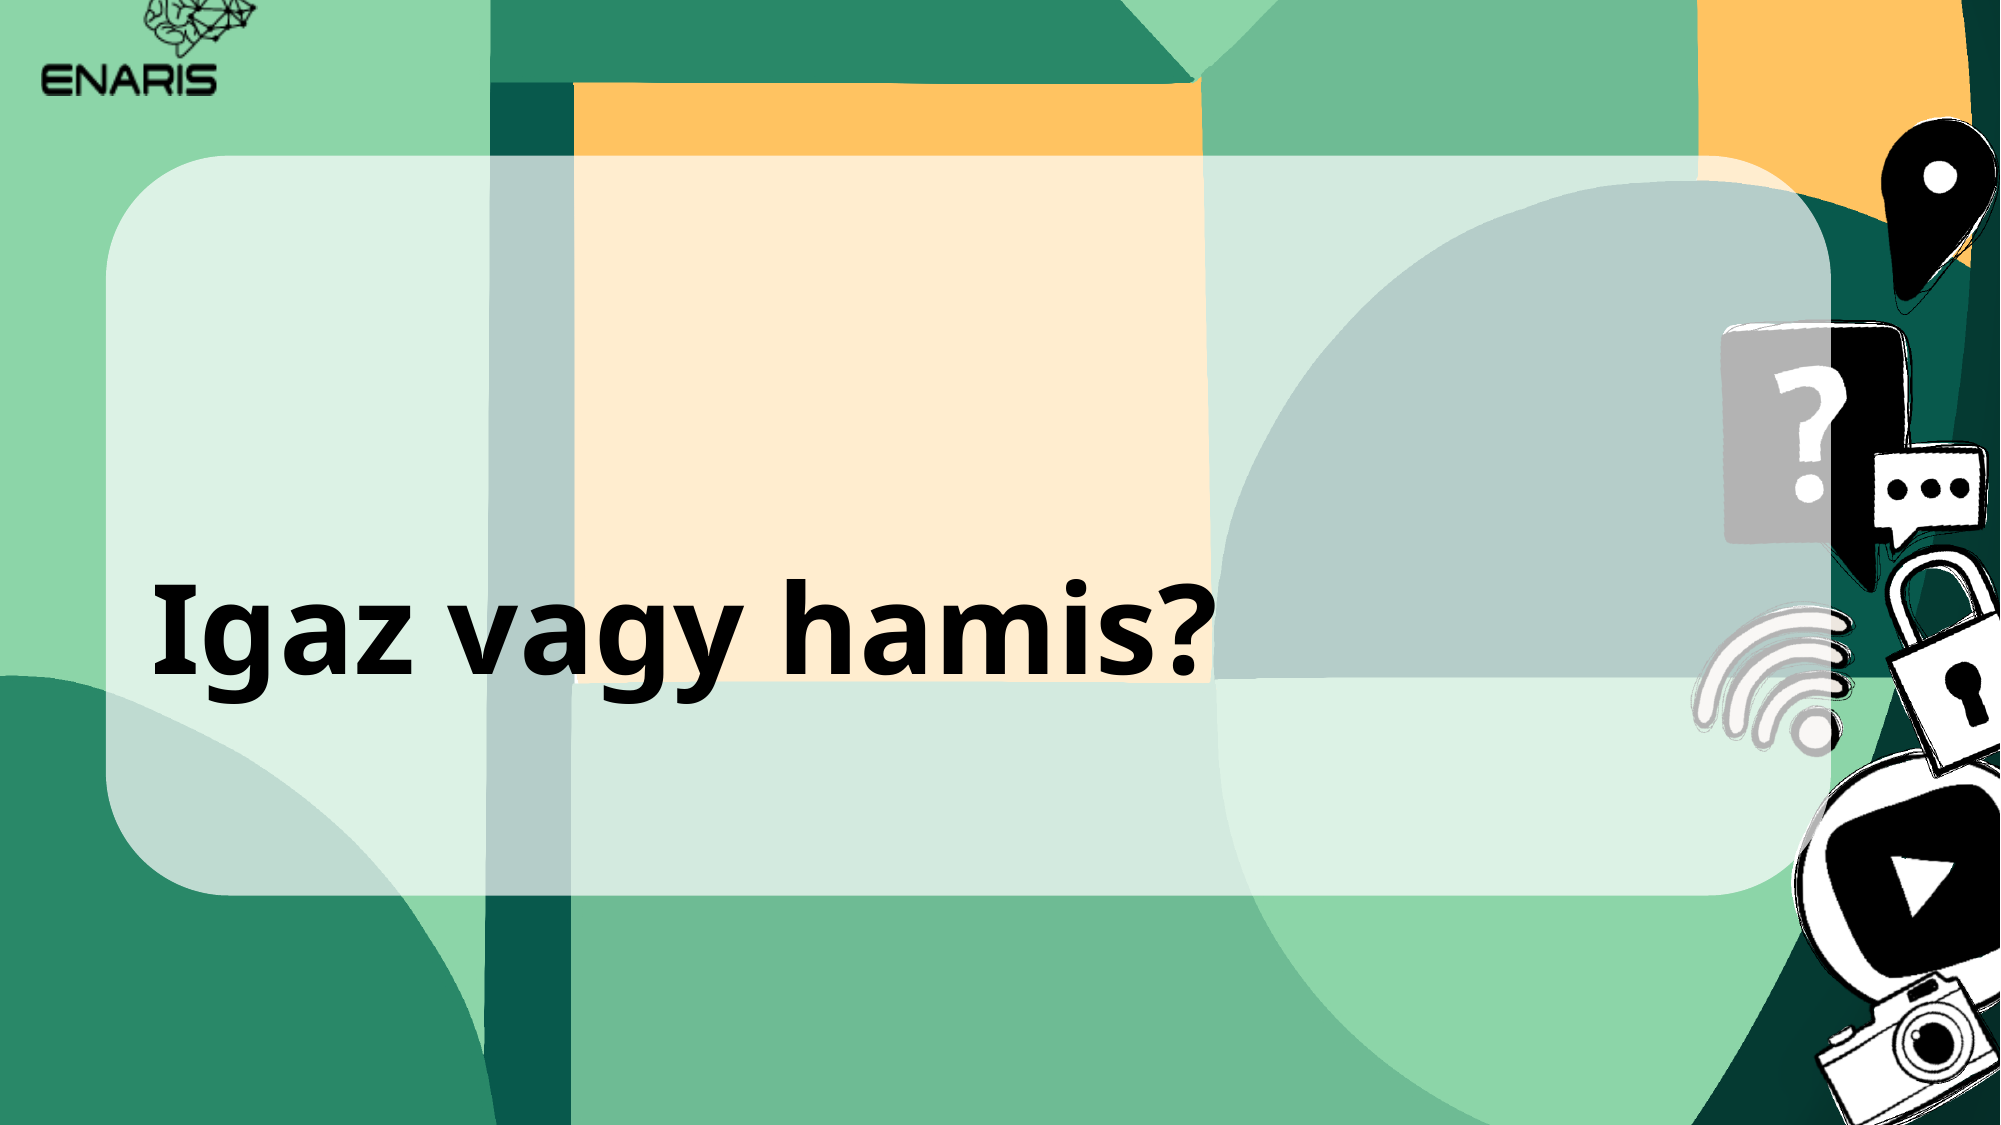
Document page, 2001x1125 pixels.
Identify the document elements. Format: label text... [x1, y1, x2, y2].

title Igaz vagy hamis? [136, 126, 1719, 709]
picture [0, 0, 2000, 1125]
